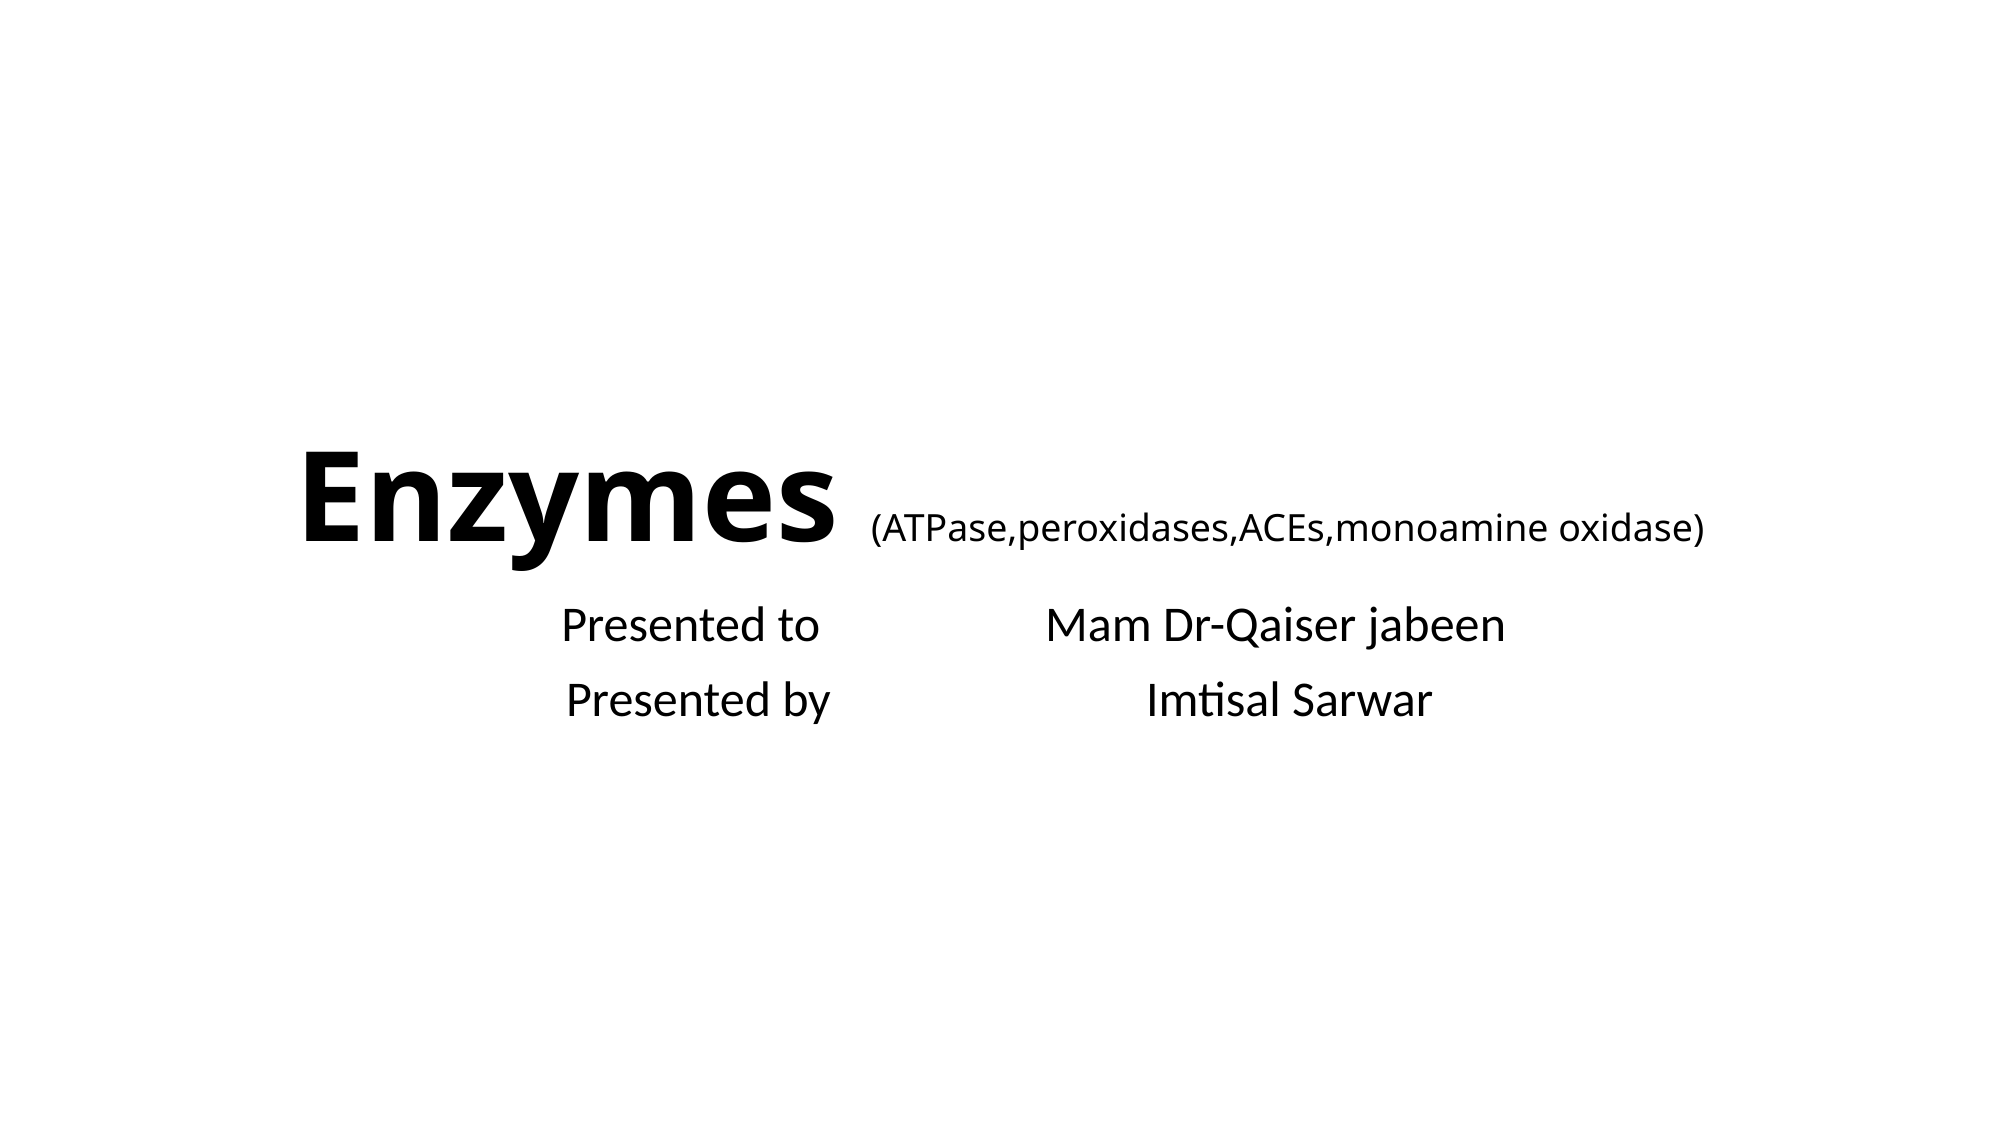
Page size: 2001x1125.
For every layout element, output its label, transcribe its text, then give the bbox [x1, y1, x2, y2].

subtitle Presented to Mam Dr-Qaiser jabeen Presented by Imtisal Sarwar [249, 590, 1750, 863]
title Enzymes (ATPase,peroxidases,ACEs,monoamine oxidase) [249, 184, 1750, 576]
